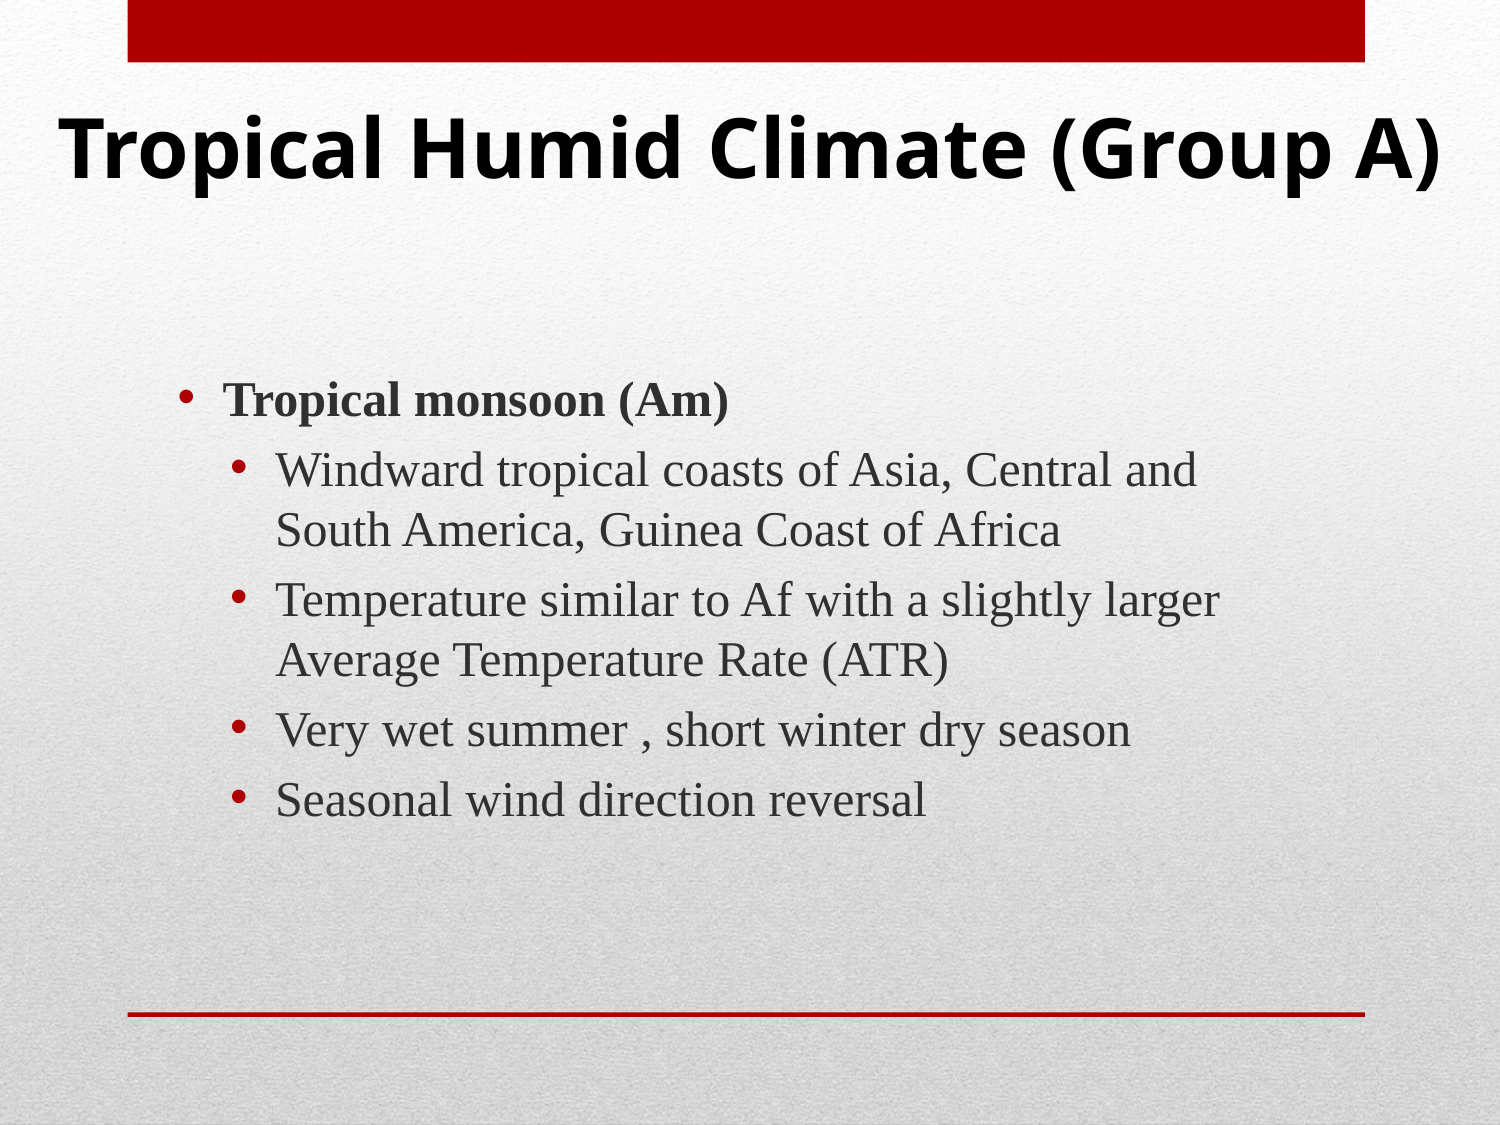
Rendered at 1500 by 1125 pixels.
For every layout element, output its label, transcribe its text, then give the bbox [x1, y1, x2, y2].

text_box Tropical monsoon (Am) Windward tropical coasts of Asia, Central and South America, Guinea Coast of Africa Temperature similar to Af with a slightly larger Average Temperature Rate (ATR) Very wet summer , short winter dry season Seasonal wind direction reversal [162, 224, 1288, 969]
text_box Tropical Humid Climate (Group A) [0, 87, 1500, 203]
